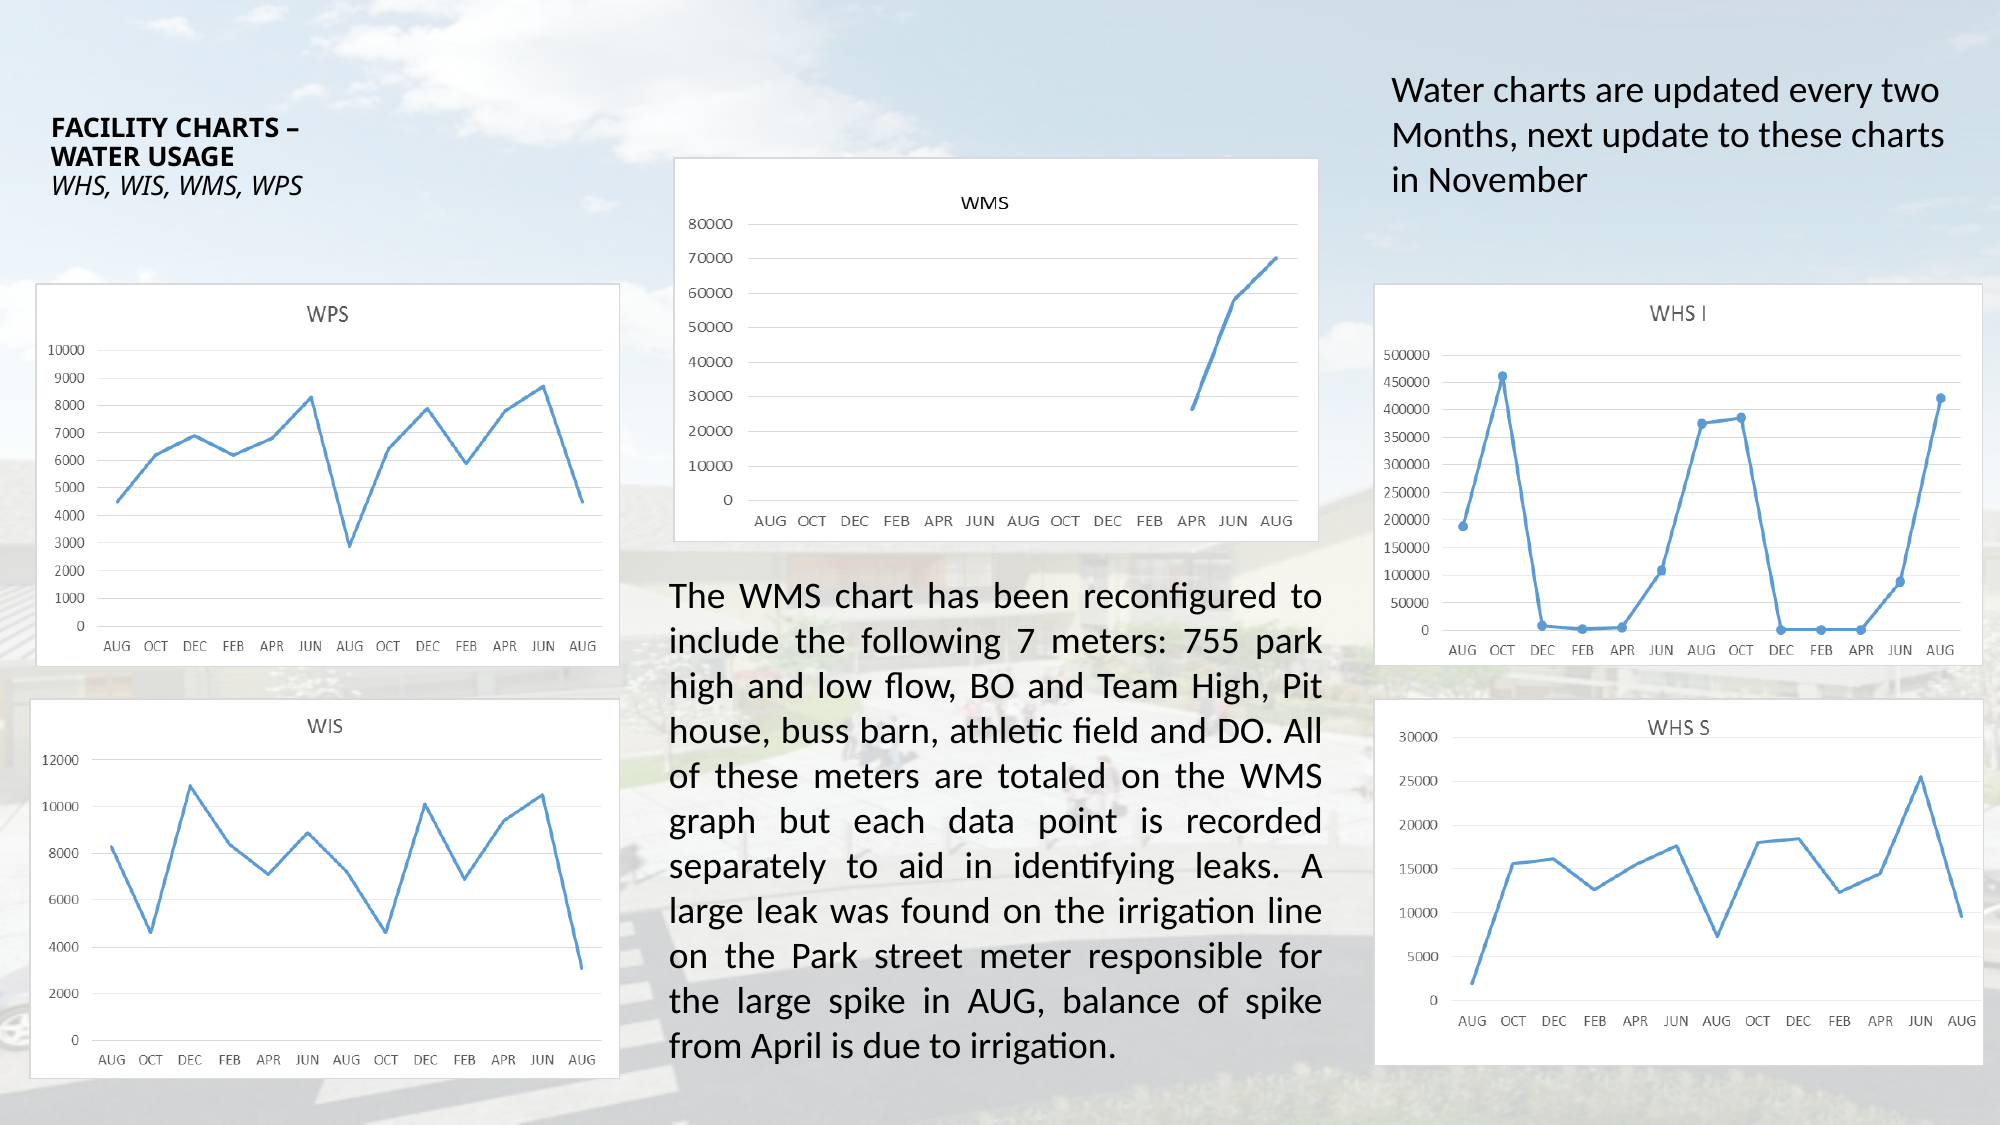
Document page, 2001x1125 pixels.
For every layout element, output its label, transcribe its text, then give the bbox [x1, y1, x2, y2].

picture [1373, 698, 1984, 1066]
text_box Water charts are updated every two Months, next update to these charts in November [1376, 57, 1961, 208]
title FACILITY CHARTS – WATER USAGE WHS, WIS, WMS, WPS [35, 106, 1761, 210]
picture [29, 698, 620, 1079]
text_box The WMS chart has been reconfigured to include the following 7 meters: 755 park high and low flow, BO and Team High, Pit house, buss barn, athletic field and DO. All of these meters are totaled on the WMS graph but each data point is recorded separately to aid in identifying leaks. A large leak was found on the irrigation line on the Park street meter responsible for the large spike in AUG, balance of spike from April is due to irrigation. [654, 563, 1339, 1074]
picture [673, 157, 1319, 542]
picture [35, 283, 620, 668]
picture [1372, 283, 1983, 666]
